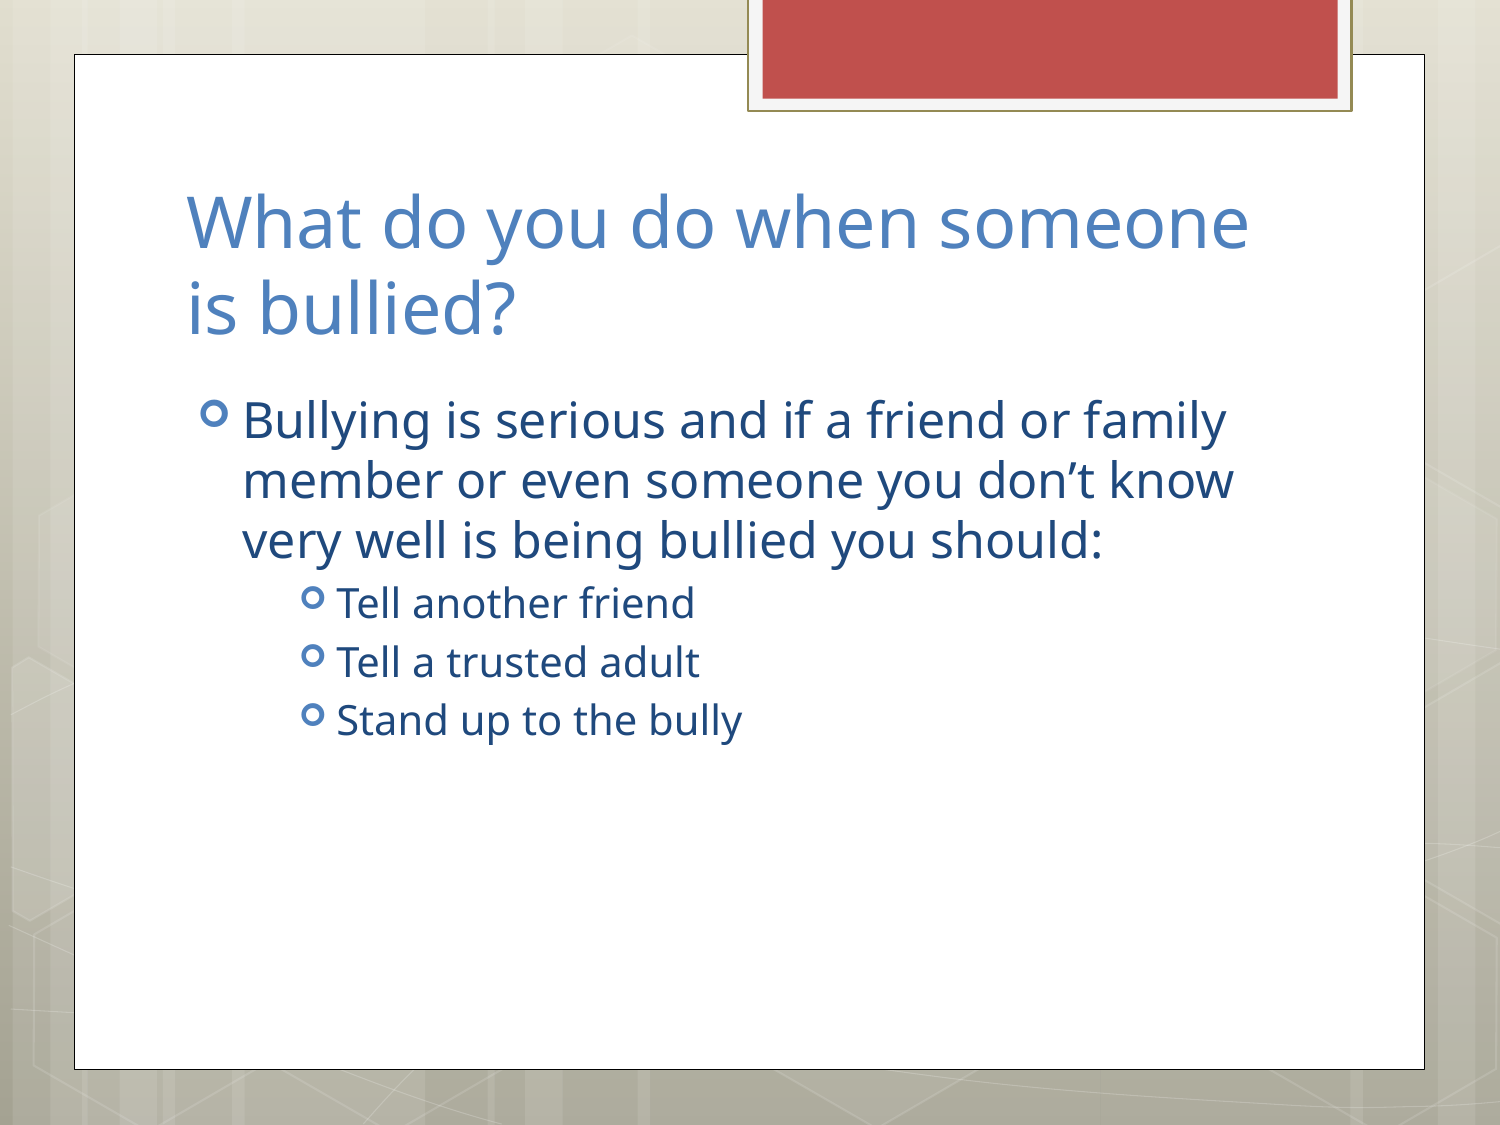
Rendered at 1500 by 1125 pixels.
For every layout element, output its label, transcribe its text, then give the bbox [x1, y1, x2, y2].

title What do you do when someone is bullied? [171, 168, 1324, 357]
list Bullying is serious and if a friend or family member or even someone you don’t know very well is being bullied you should: Tell another friend Tell a trusted adult Stand up to the bully [171, 381, 1283, 957]
